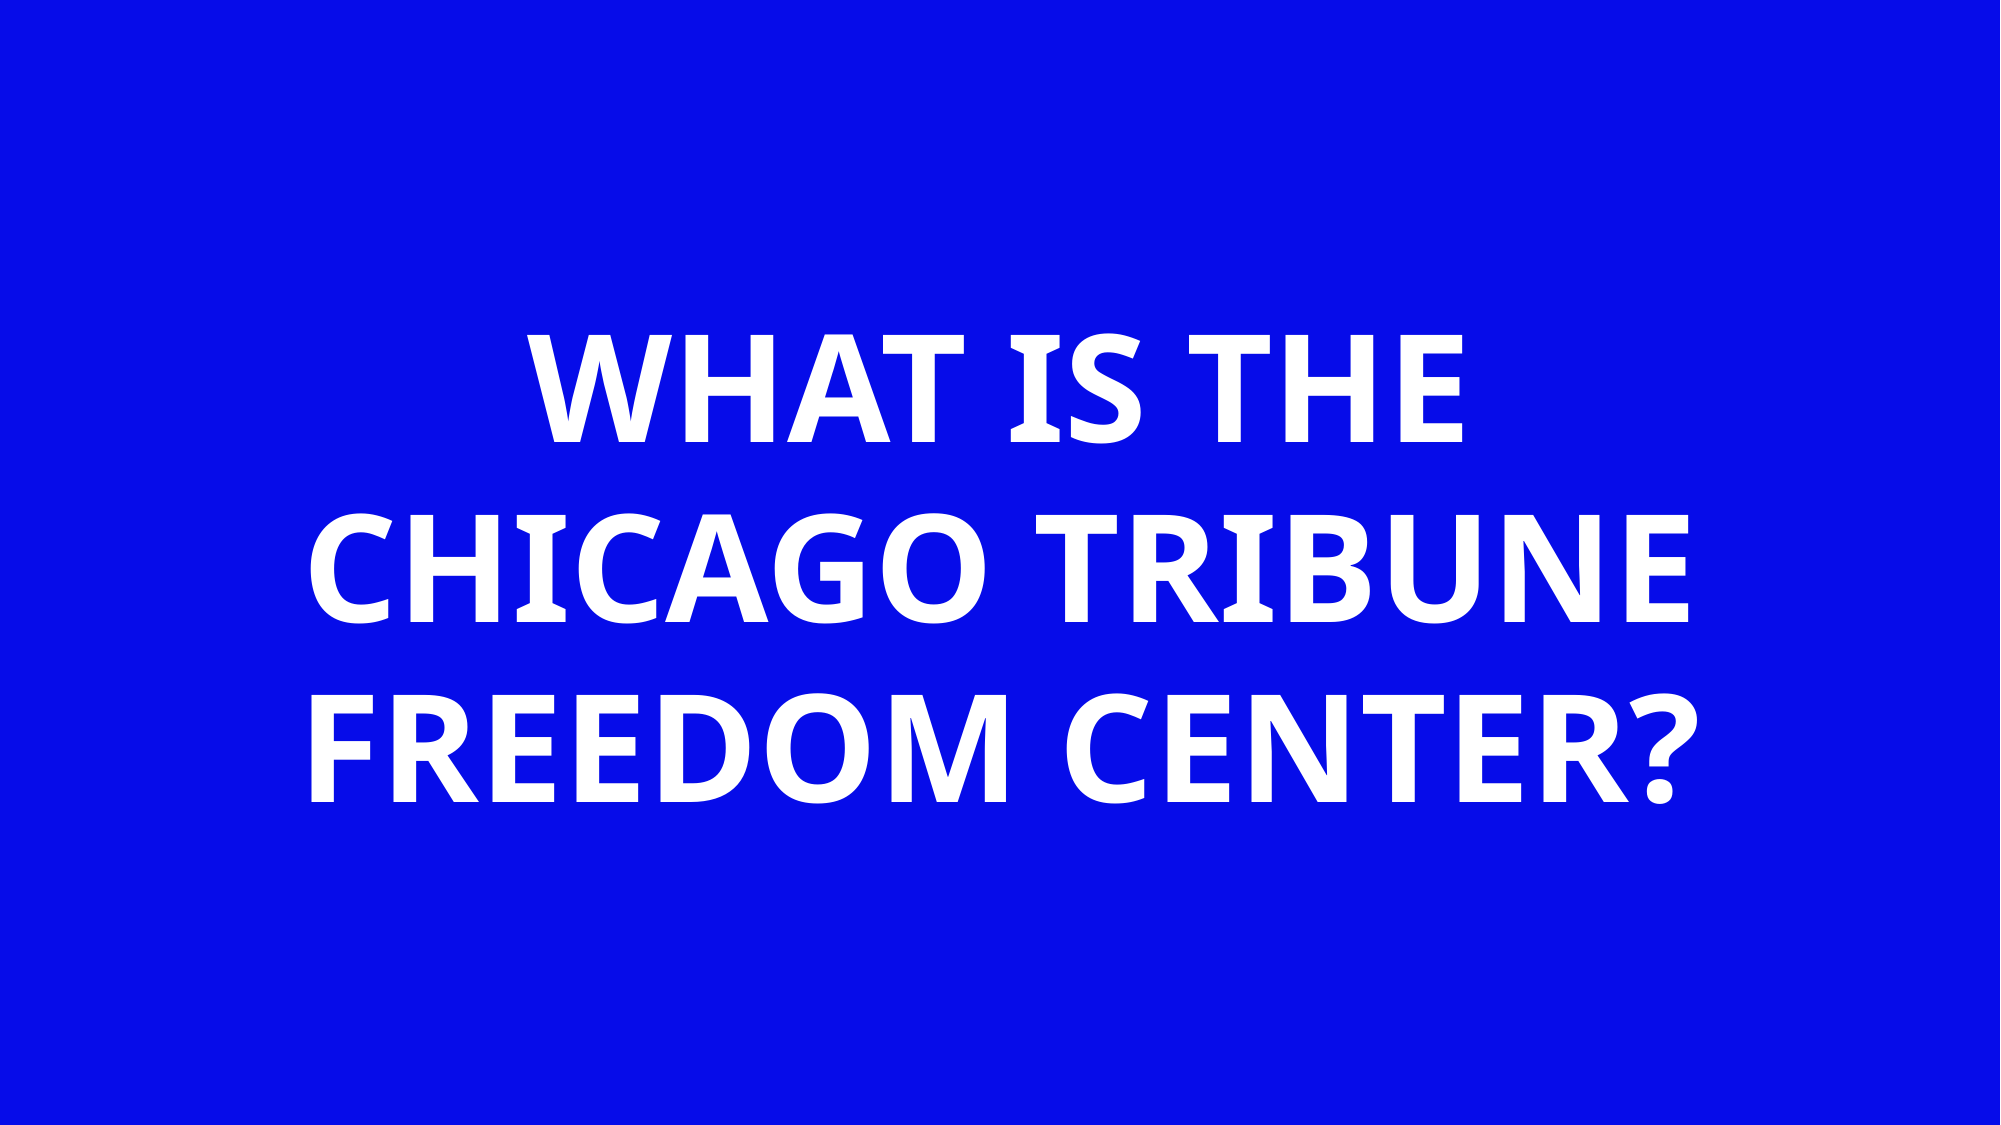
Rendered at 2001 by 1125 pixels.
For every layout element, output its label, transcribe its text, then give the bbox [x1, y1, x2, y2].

text_box WHAT IS THE CHICAGO TRIBUNE FREEDOM CENTER? [0, 0, 2000, 1125]
